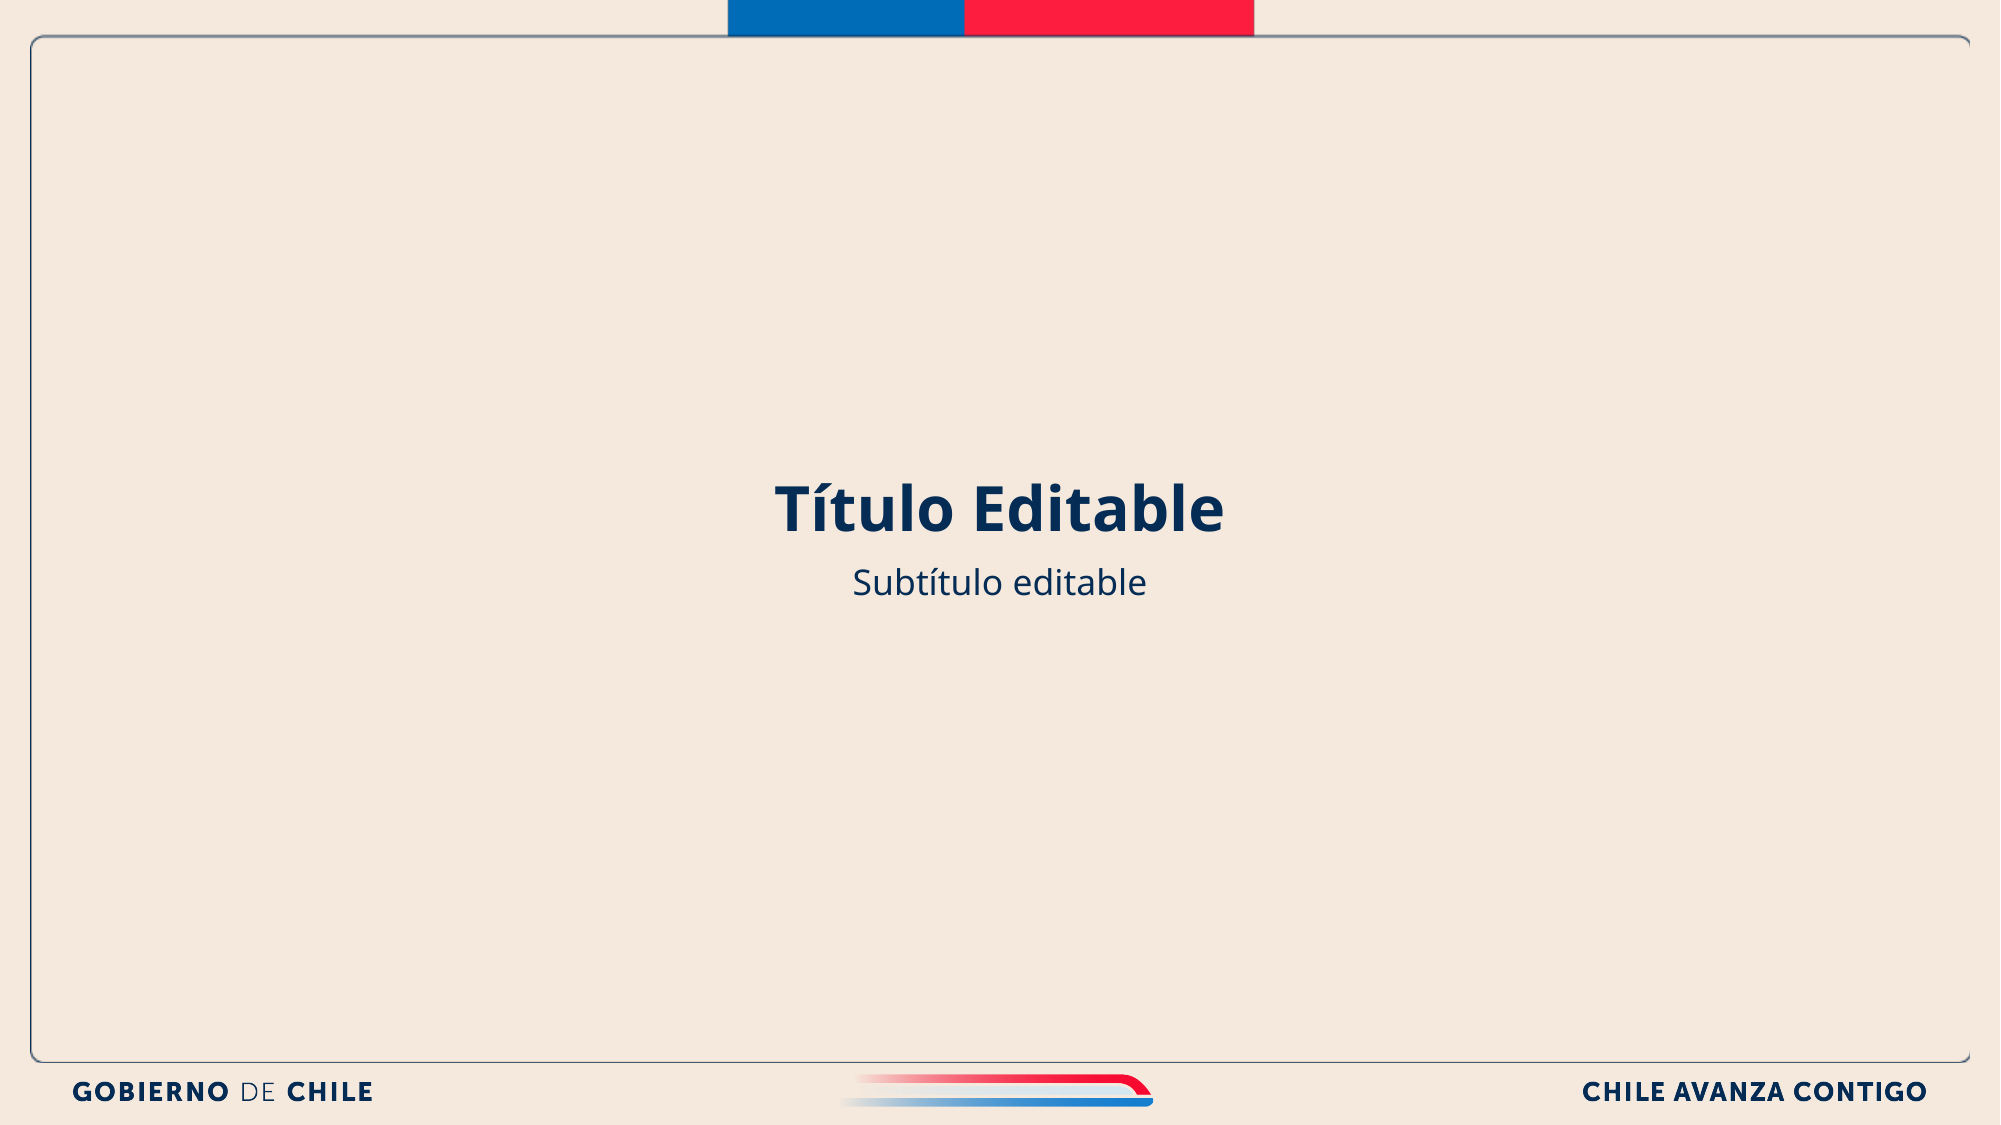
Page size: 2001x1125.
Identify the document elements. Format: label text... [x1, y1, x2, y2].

picture [48, 1069, 1952, 1112]
text_box Título Editable [575, 461, 1424, 552]
text_box Subtítulo editable [837, 552, 1163, 610]
